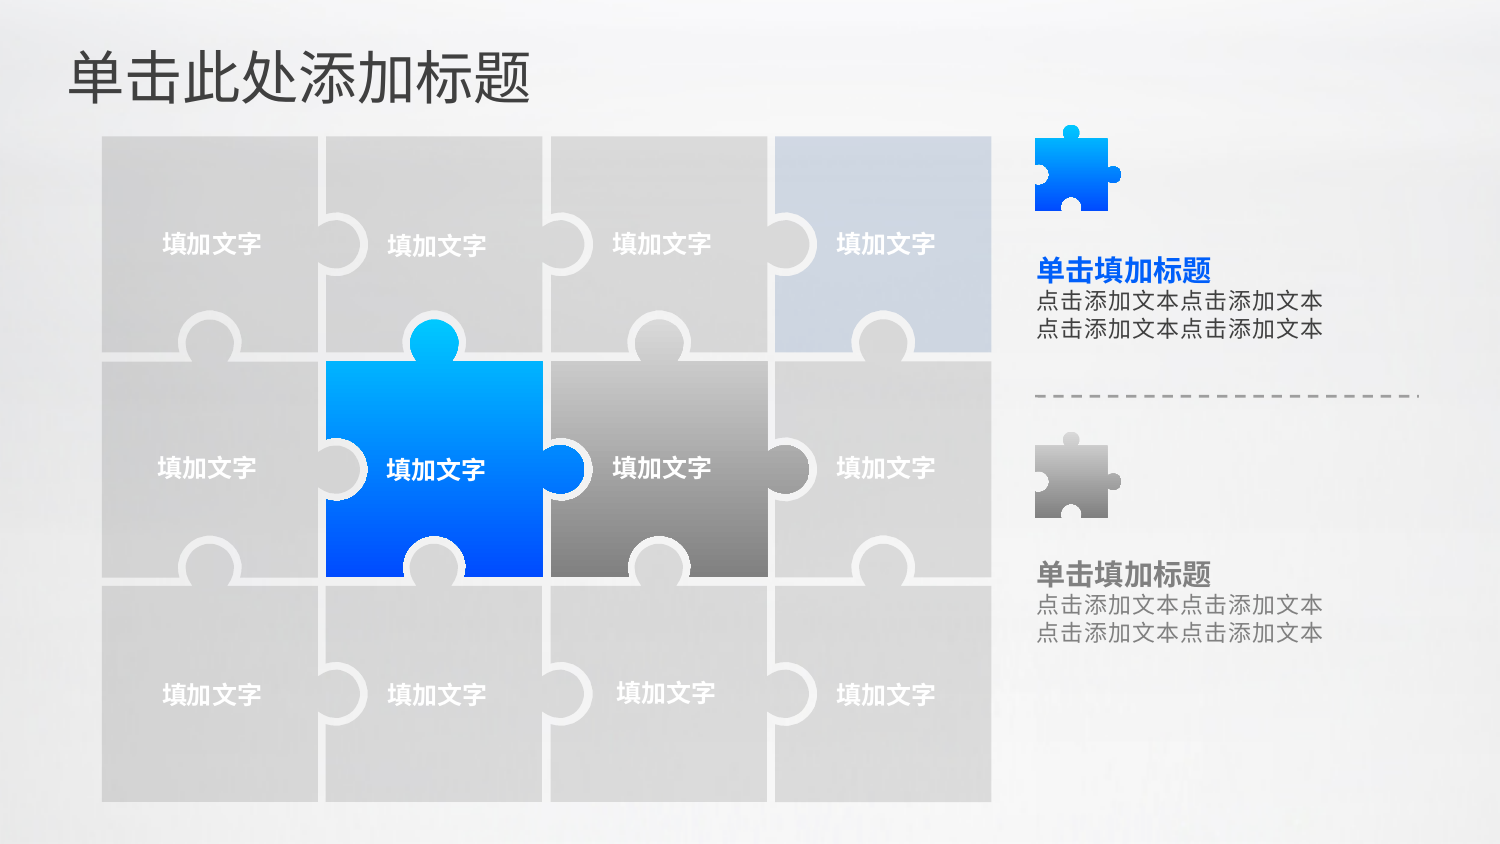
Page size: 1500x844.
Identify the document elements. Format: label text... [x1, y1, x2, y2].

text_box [361, 136, 548, 353]
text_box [325, 543, 549, 803]
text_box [364, 361, 585, 542]
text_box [810, 136, 992, 319]
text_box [550, 543, 769, 803]
text_box 单击此处添加标题 [51, 33, 597, 127]
text_box [1035, 124, 1122, 211]
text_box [550, 136, 810, 353]
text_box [101, 136, 361, 353]
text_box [101, 360, 361, 578]
text_box 单击填加标题 点击添加文本点击添加文本 点击添加文本点击添加文本 [1021, 548, 1353, 654]
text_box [588, 361, 769, 542]
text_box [774, 319, 992, 578]
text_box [774, 584, 992, 803]
text_box [1035, 431, 1122, 518]
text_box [101, 584, 320, 803]
text_box 单击填加标题 点击添加文本点击添加文本 点击添加文本点击添加文本 [1021, 244, 1353, 350]
picture [0, 0, 1500, 844]
